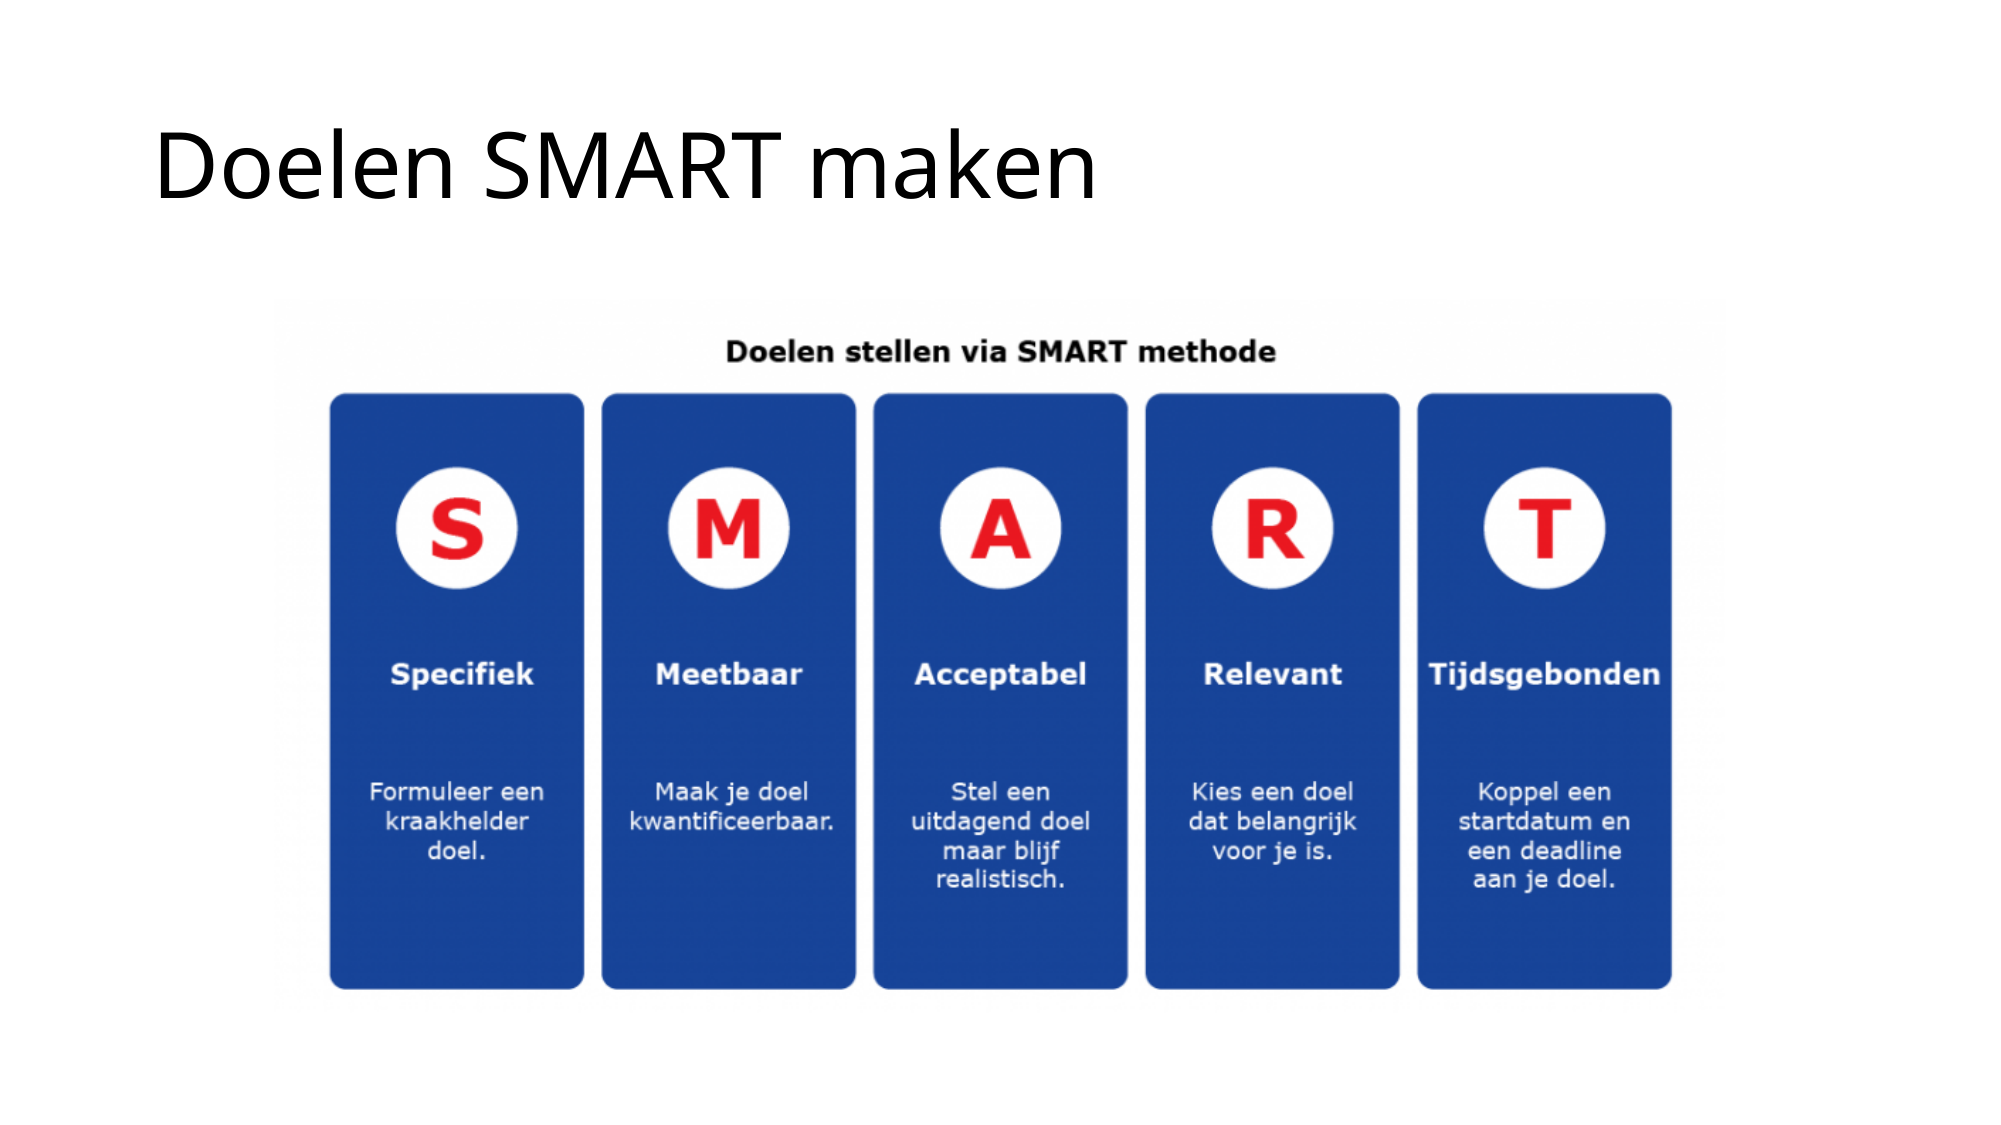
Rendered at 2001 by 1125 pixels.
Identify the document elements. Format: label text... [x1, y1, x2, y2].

title Doelen SMART maken [137, 59, 1863, 278]
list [274, 299, 1726, 1014]
